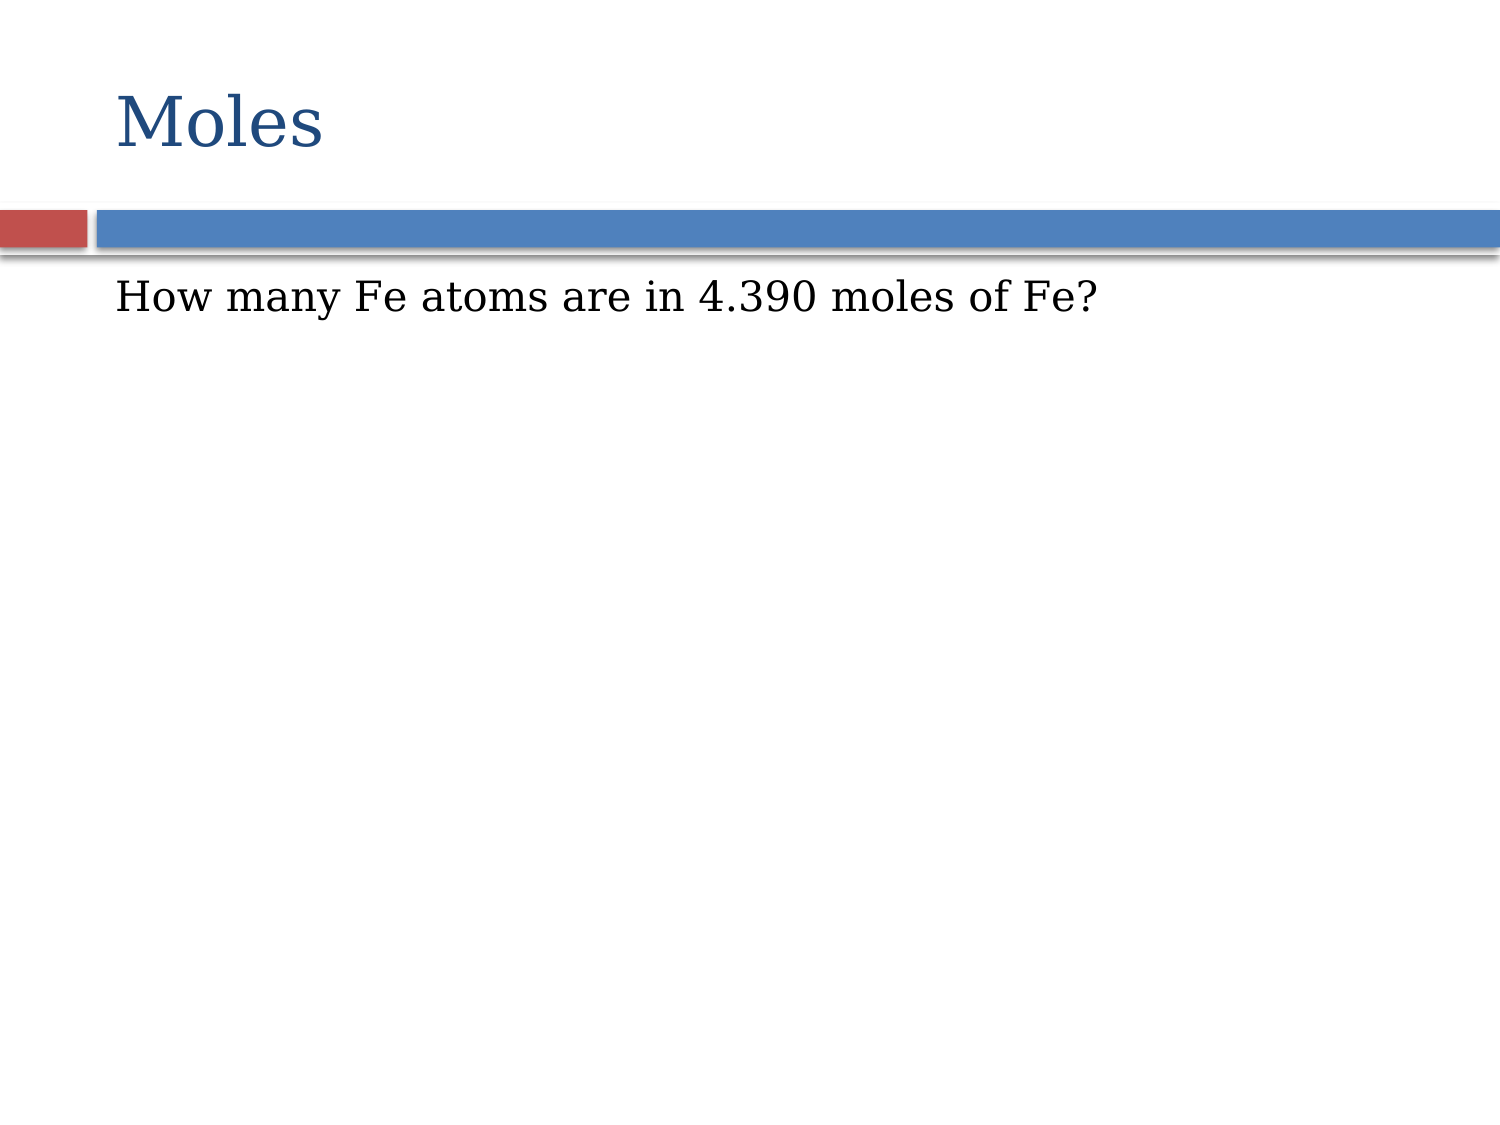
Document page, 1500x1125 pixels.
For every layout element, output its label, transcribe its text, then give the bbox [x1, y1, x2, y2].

title Moles [100, 37, 1438, 200]
list How many Fe atoms are in 4.390 moles of Fe? [100, 262, 1438, 1000]
